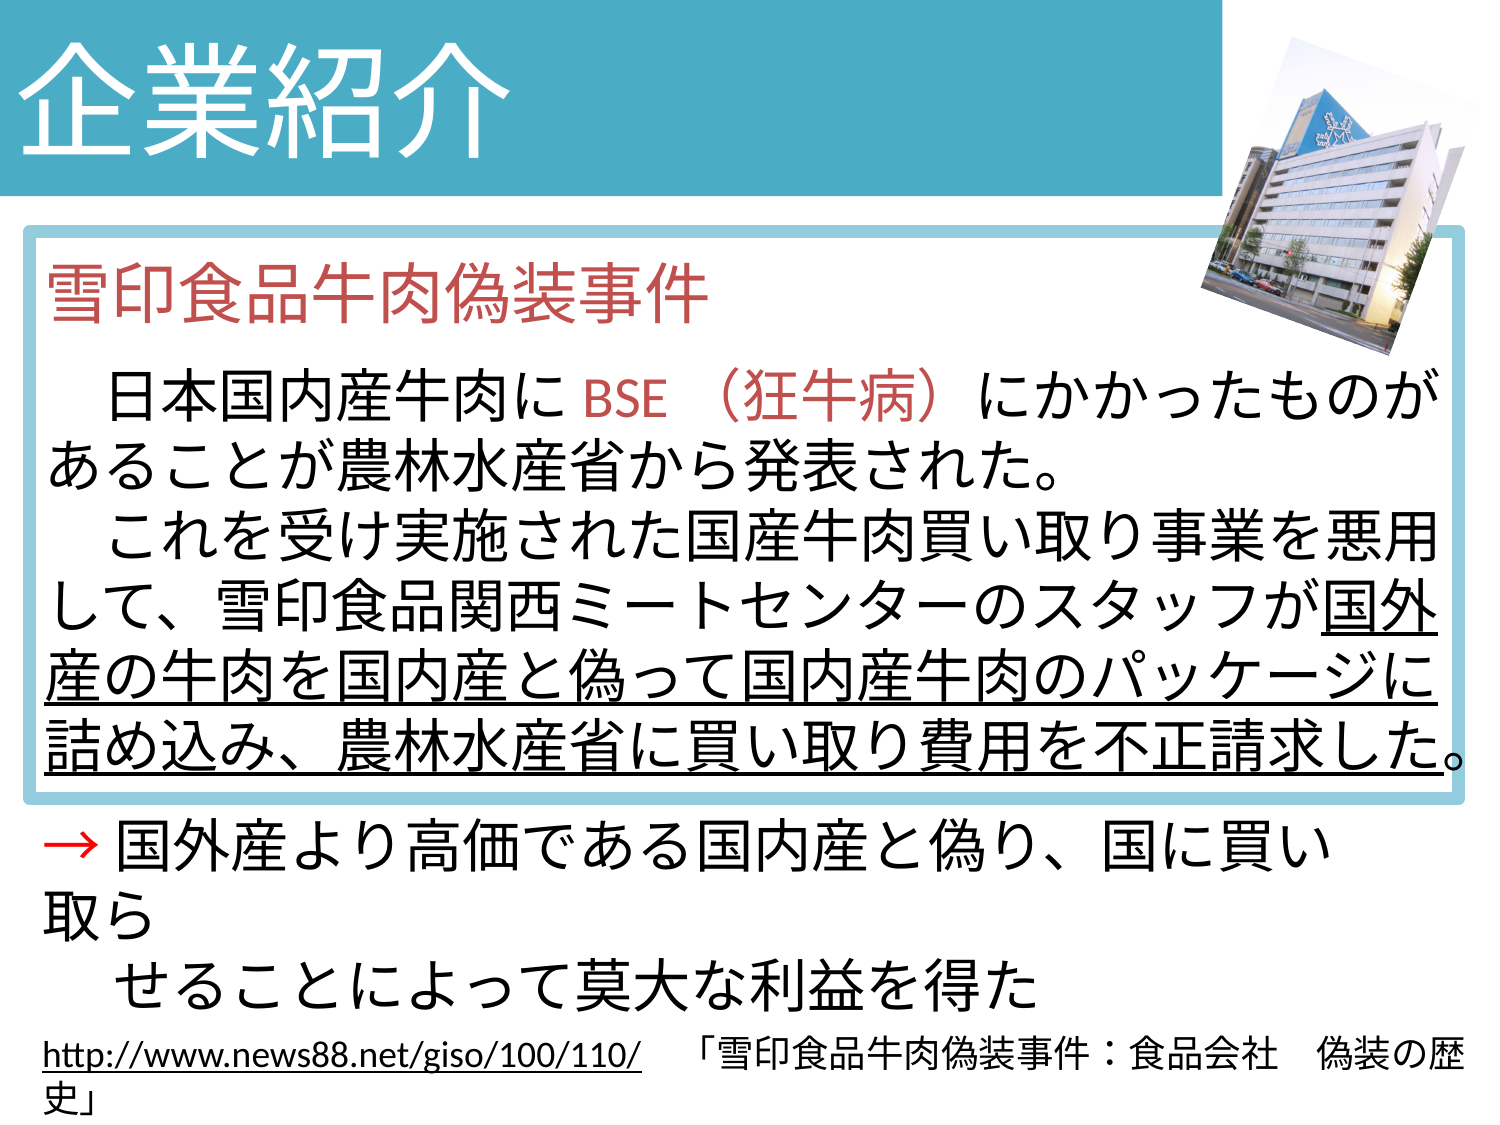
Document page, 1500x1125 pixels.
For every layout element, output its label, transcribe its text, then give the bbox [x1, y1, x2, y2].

picture [1201, 37, 1479, 355]
text_box 企業紹介 [0, 0, 1225, 198]
text_box →国外産より高価である国内産と偽り、国に買い取ら せることによって莫大な利益を得た [27, 801, 1386, 1023]
text_box http://www.news88.net/giso/100/110/ 「雪印食品牛肉偽装事件：食品会社 偽装の歴史」 [27, 1023, 1500, 1125]
text_box 雪印食品牛肉偽装事件 日本国内産牛肉にBSE（狂牛病）にかかったものがあることが農林水産省から発表された。 これを受け実施された国産牛肉買い取り事業を悪用して、雪印食品関西ミートセンターのスタッフが国外産の牛肉を国内産と偽って国内産牛肉のパッケージに詰め込み、農林水産省に買い取り費用を不正請求した。 [27, 230, 1461, 801]
